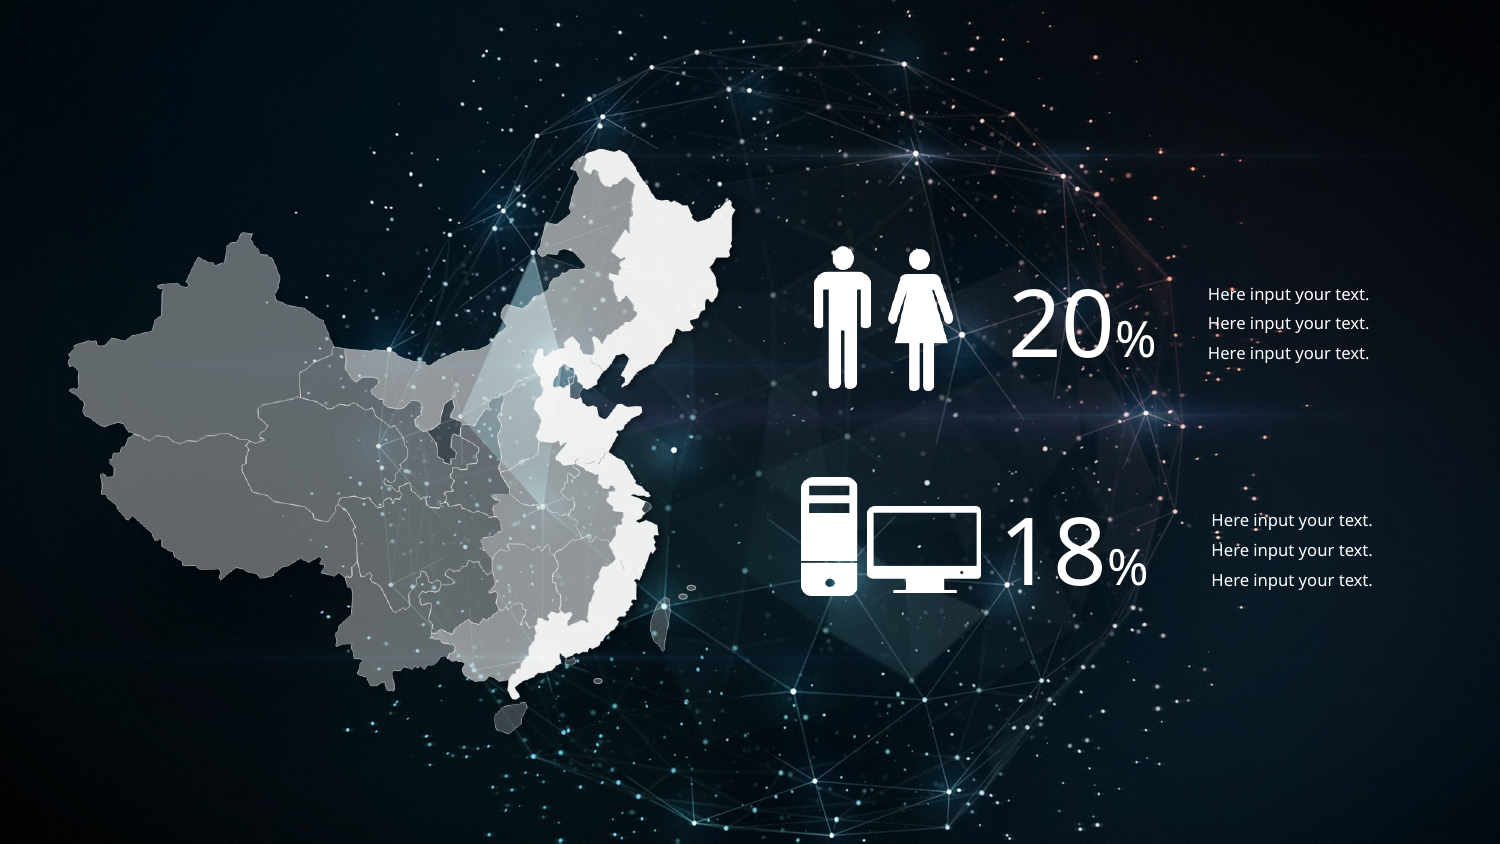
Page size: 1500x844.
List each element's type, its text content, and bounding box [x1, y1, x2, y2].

picture [0, 0, 1500, 844]
text_box 18% [988, 485, 1161, 610]
text_box Here input your text. Here input your text. Here input your text. [1184, 267, 1394, 369]
text_box Here input your text. Here input your text. Here input your text. [1187, 494, 1397, 596]
text_box 20% [996, 258, 1169, 383]
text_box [67, 148, 735, 734]
